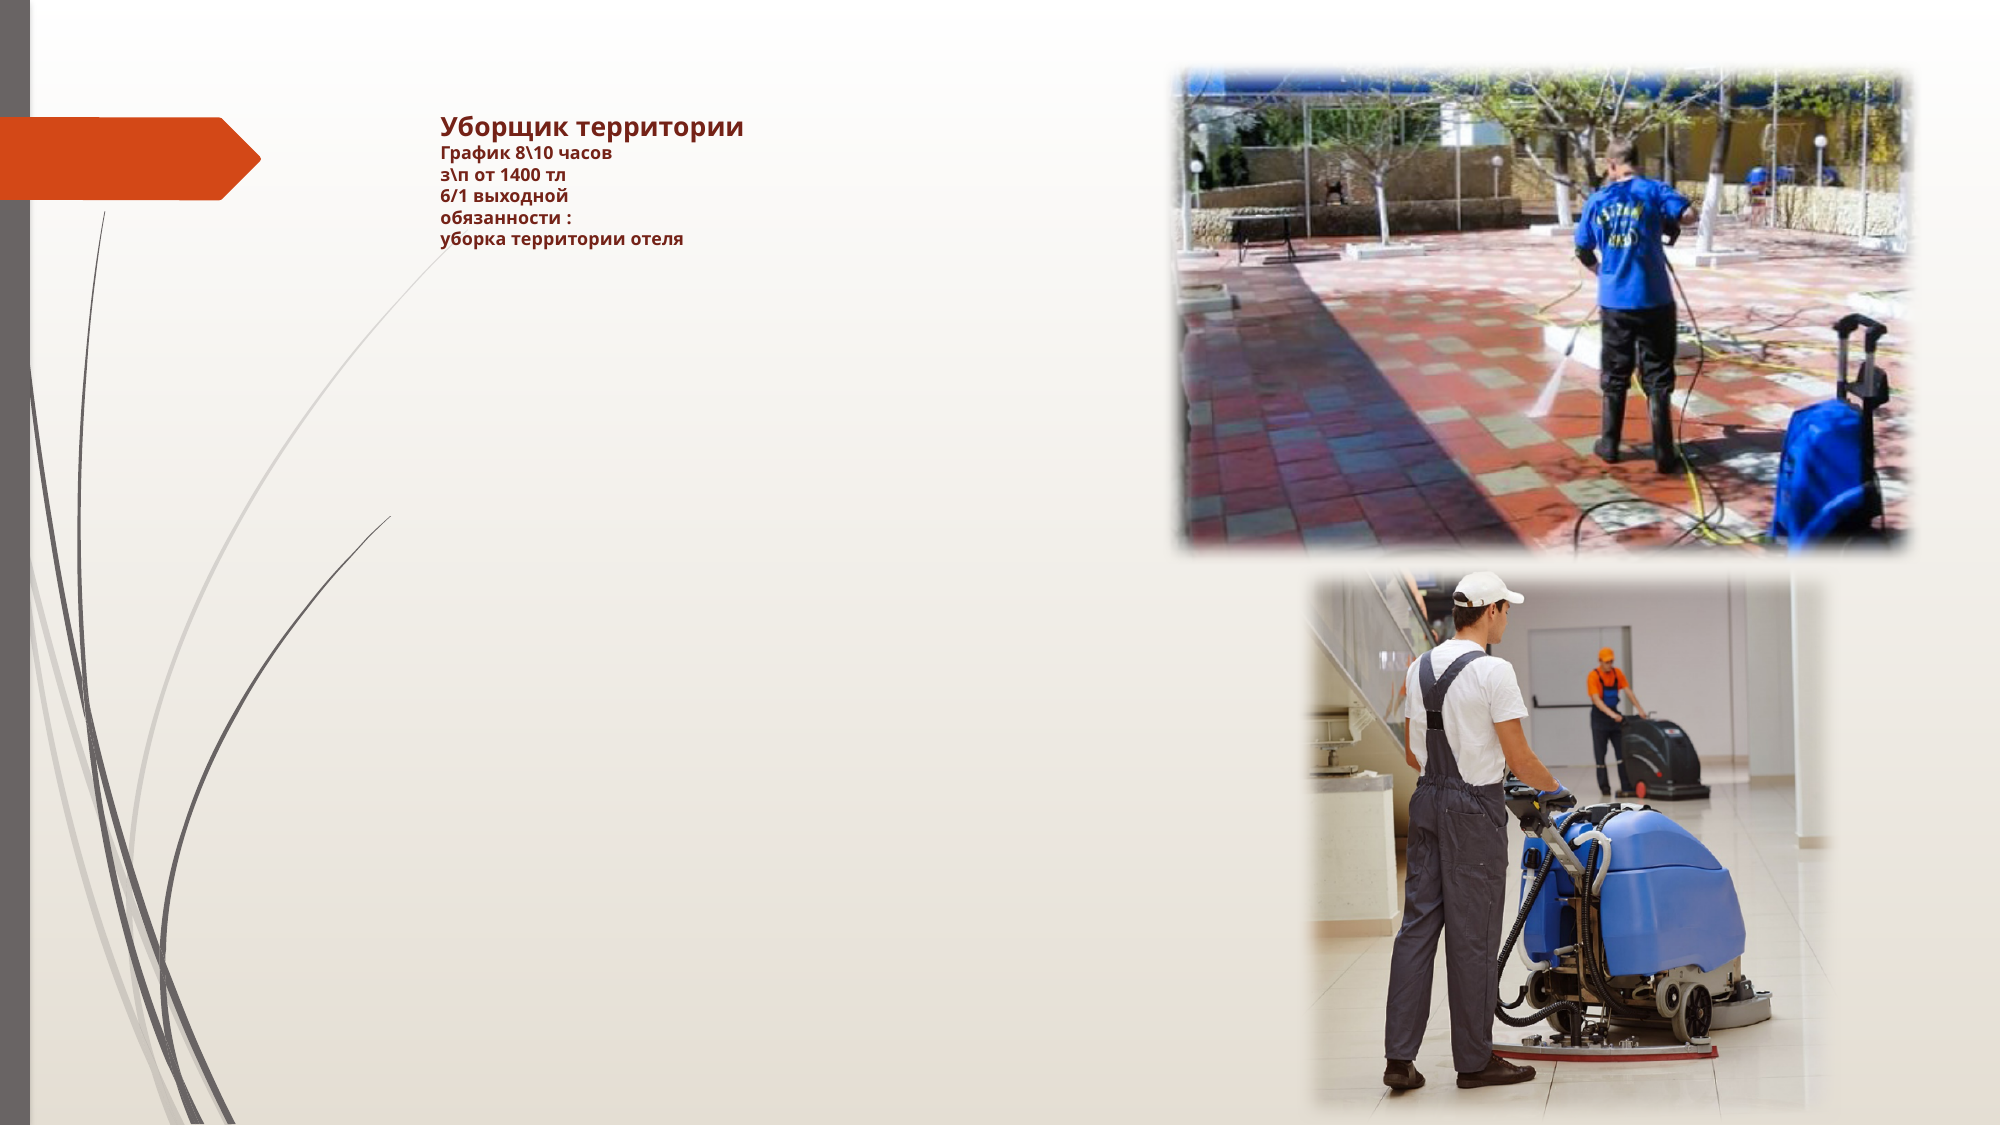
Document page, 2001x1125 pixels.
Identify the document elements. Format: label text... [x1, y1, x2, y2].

title Уборщик территории График 8\10 часов з\п от 1400 тл 6/1 выходной обязанности : уборка территории отеля [425, 102, 1158, 313]
picture [1163, 60, 1922, 1125]
